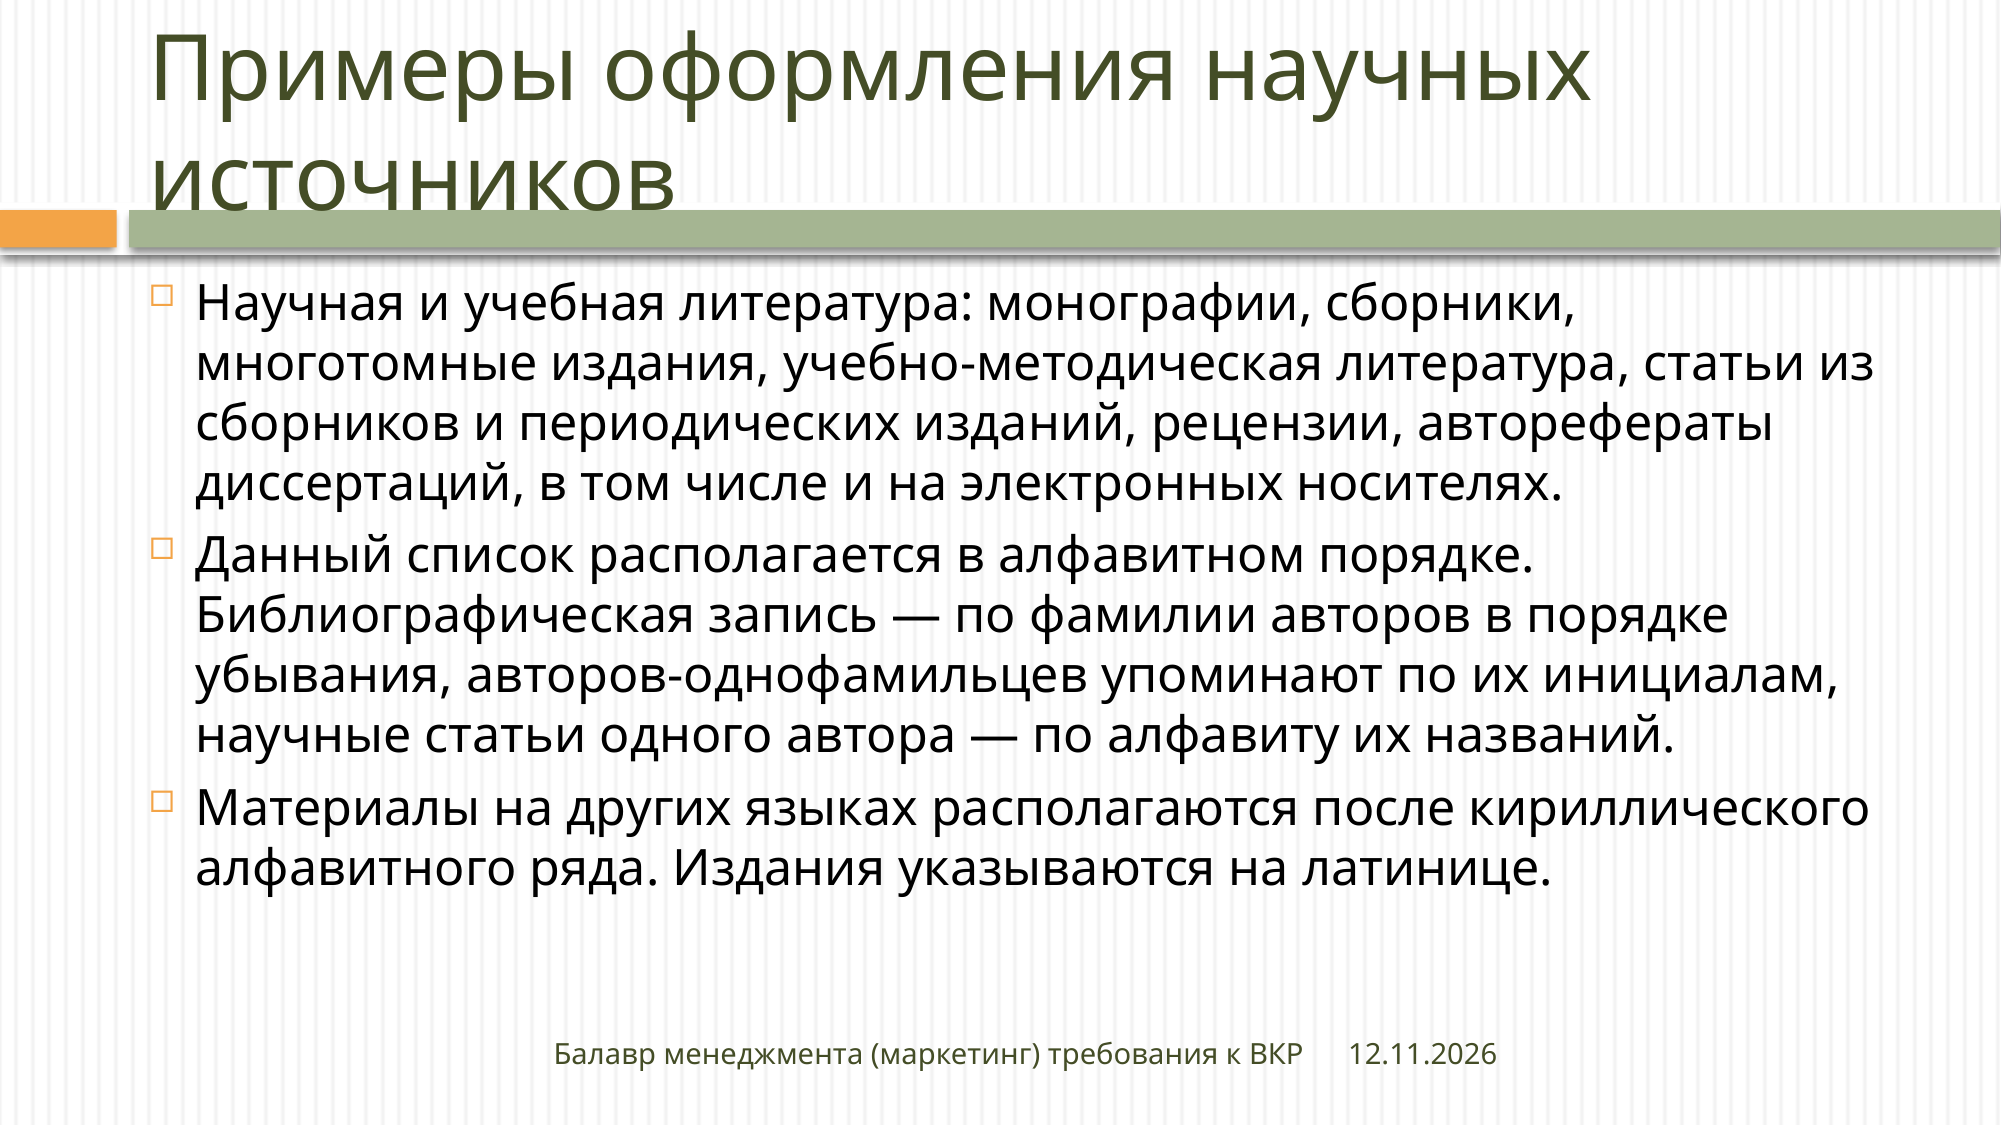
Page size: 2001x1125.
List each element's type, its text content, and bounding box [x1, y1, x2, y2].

footer Балавр менеджмента (маркетинг) требования к ВКР [133, 1024, 1319, 1085]
list Научная и учебная литература: монографии, сборники, многотомные издания, учебно-методическая литература, статьи из сборников и периодических изданий, рецензии, авторефераты диссертаций, в том числе и на электронных носителях. Данный список располагается в алфавитном порядке. Библиографическая запись — по фамилии авторов в порядке убывания, авторов-однофамильцев упоминают по их инициалам, научные статьи одного автора — по алфавиту их названий. Материалы на других языках располагаются после кириллического алфавитного ряда. Издания указываются на латинице. [133, 262, 1918, 1000]
title Примеры оформления научных источников [133, 37, 1918, 200]
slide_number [1333, 1025, 1917, 1085]
